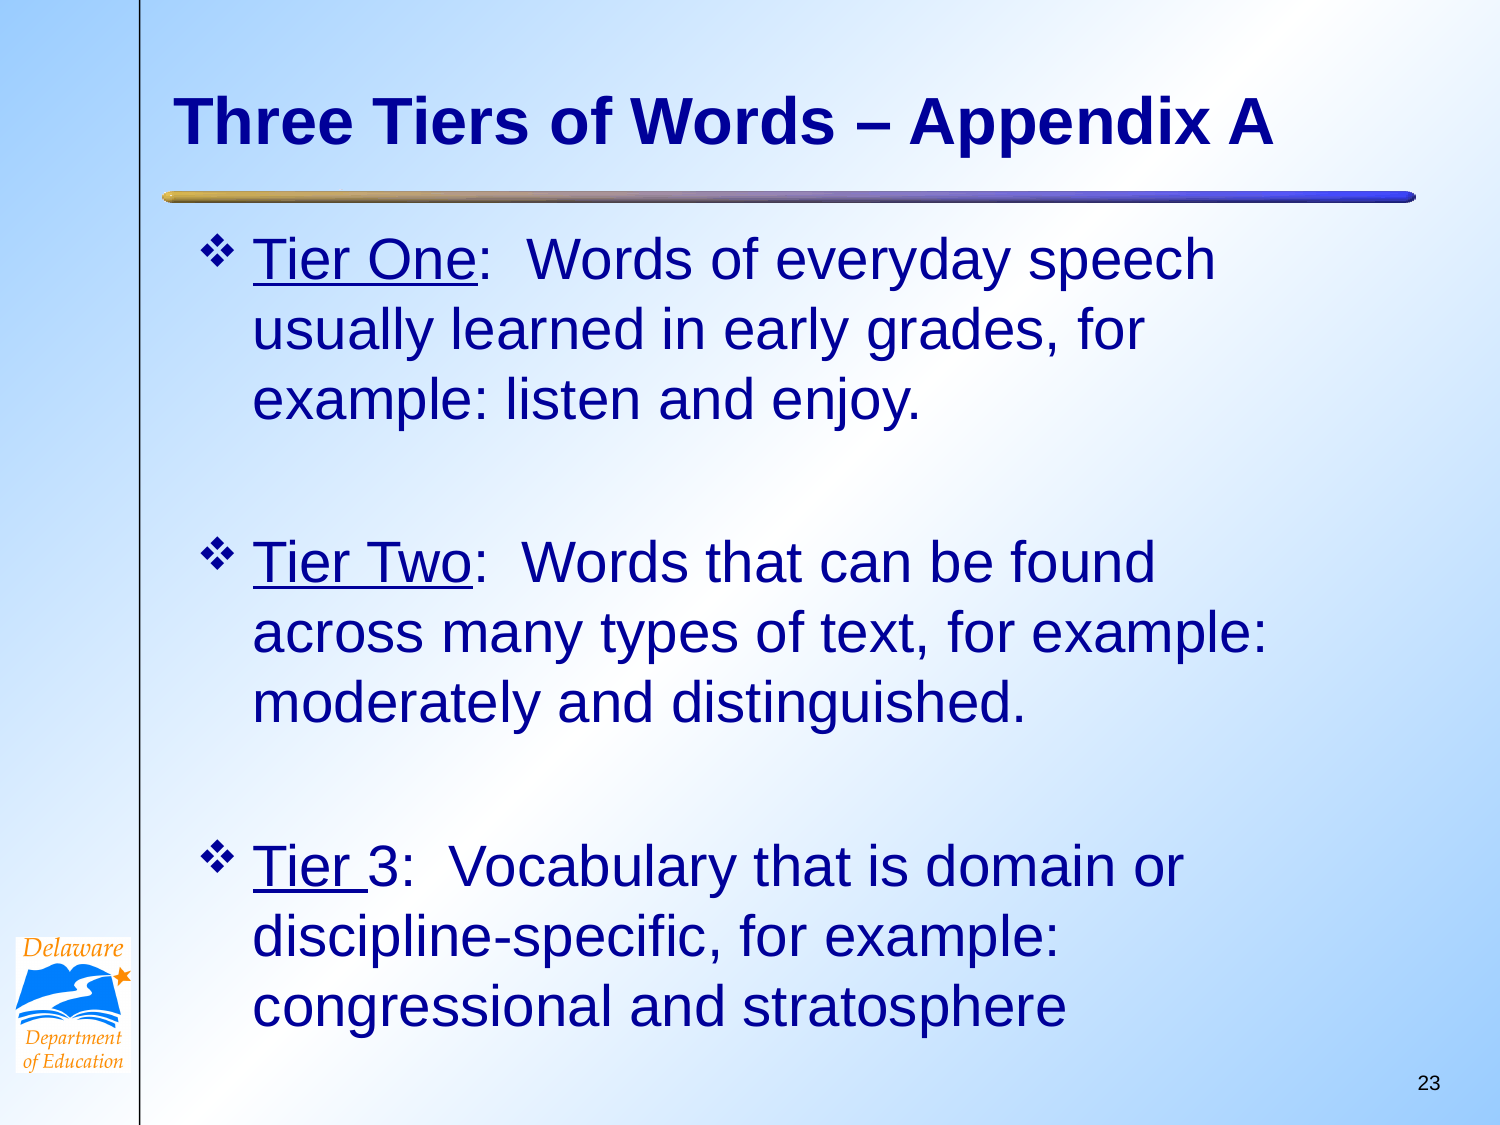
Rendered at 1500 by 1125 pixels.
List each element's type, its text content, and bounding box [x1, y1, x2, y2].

picture [152, 189, 1425, 204]
slide_number 22 [1142, 1054, 1456, 1110]
picture [15, 937, 131, 1073]
title Three Tiers of Words – Appendix A [165, 25, 1451, 166]
list Tier One: Words of everyday speech usually learned in early grades, for example: listen and enjoy. Tier Two: Words that can be found across many types of text, for example: moderately and distinguished. Tier 3: Vocabulary that is domain or discipline-specific, for example: congressional and stratosphere [181, 213, 1339, 1094]
